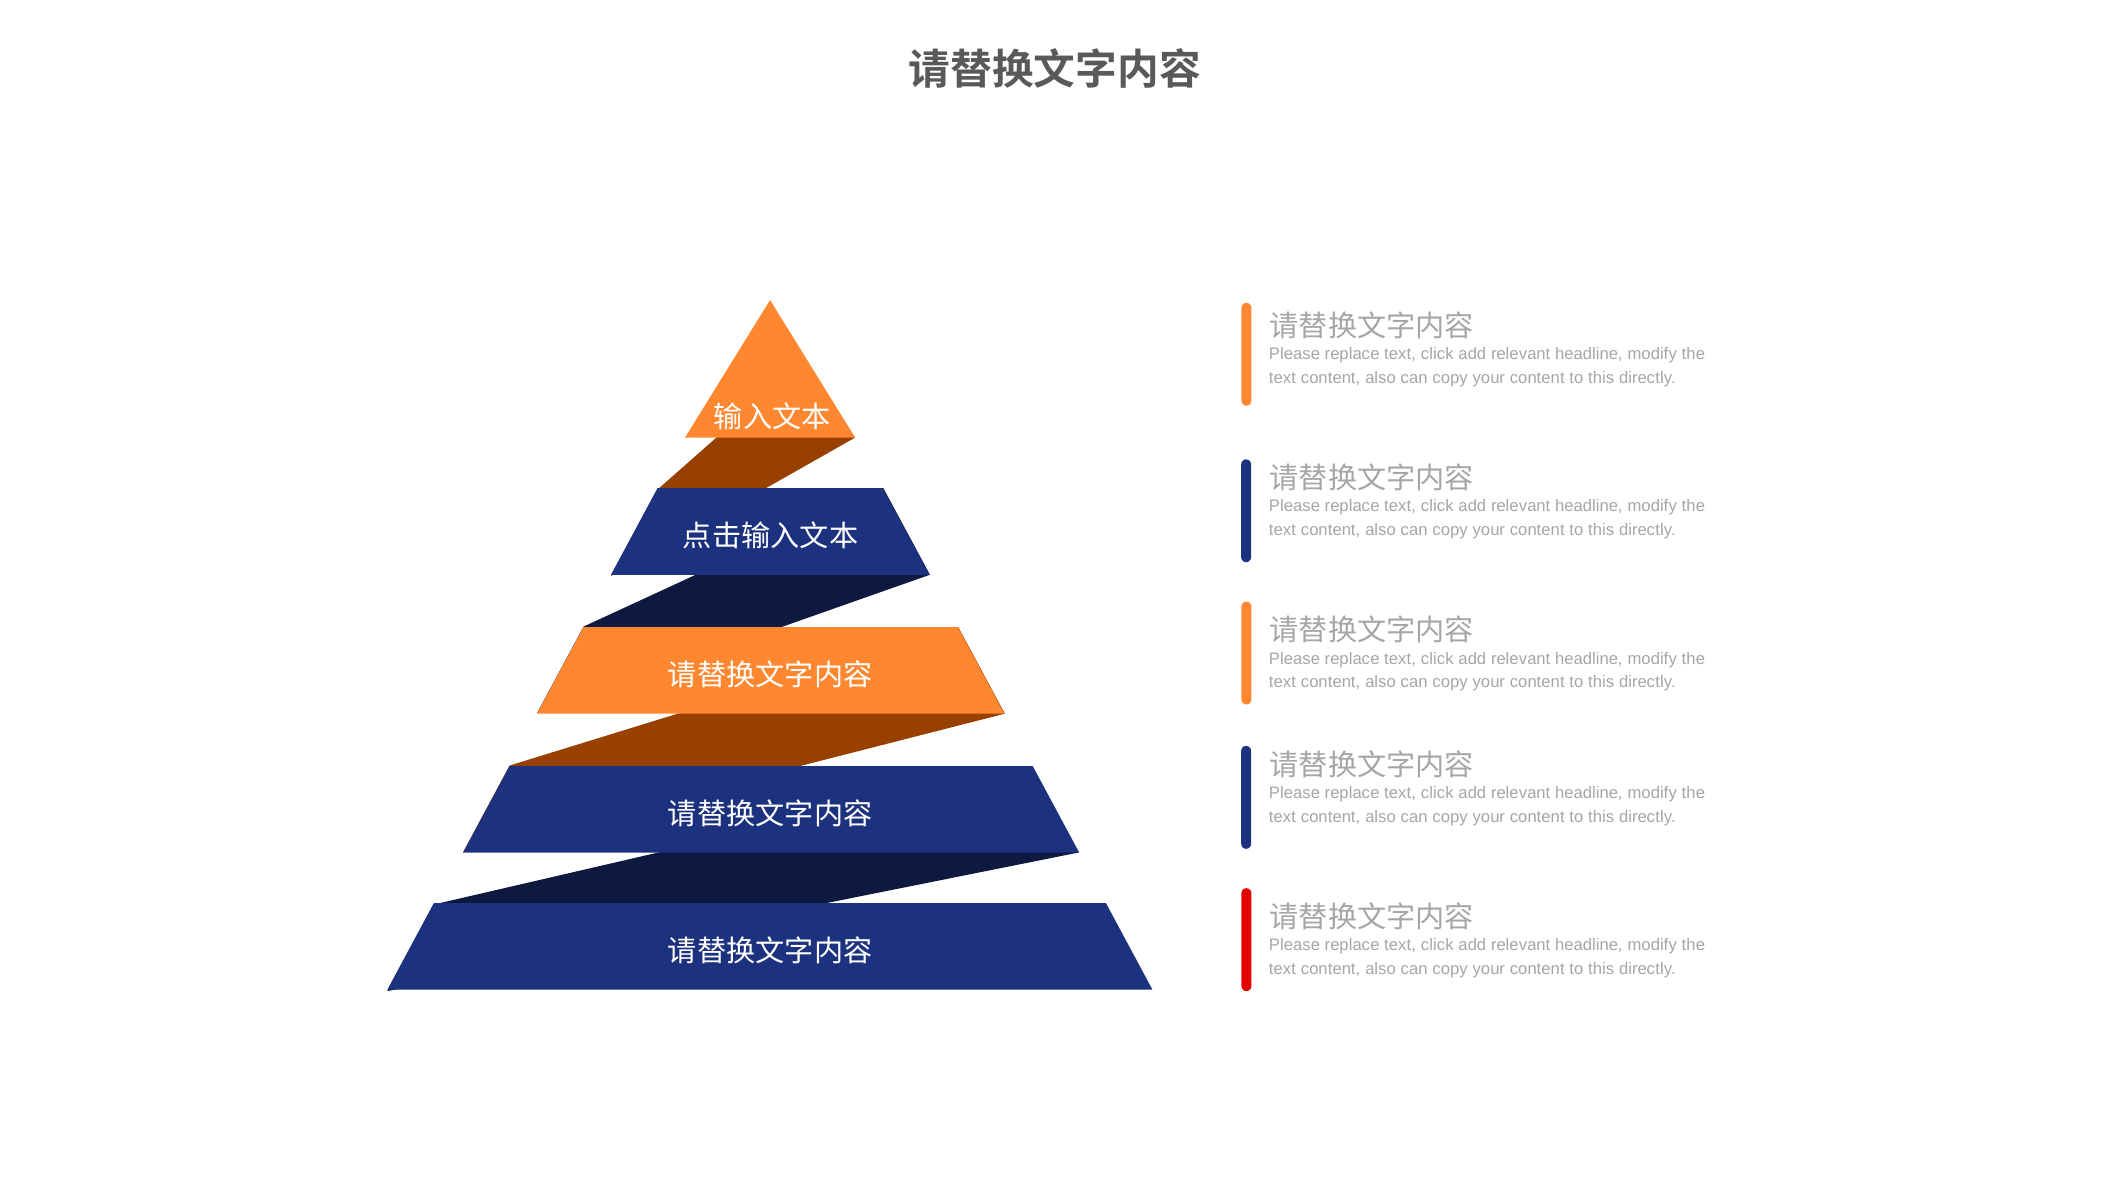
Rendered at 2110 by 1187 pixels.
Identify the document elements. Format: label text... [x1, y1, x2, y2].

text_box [463, 766, 1080, 853]
text_box [1240, 744, 1253, 850]
text_box [509, 714, 1004, 766]
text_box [1268, 452, 1712, 538]
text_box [1268, 300, 1712, 386]
text_box [440, 853, 1077, 903]
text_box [536, 627, 1005, 714]
text_box [583, 575, 930, 627]
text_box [1268, 891, 1712, 977]
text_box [1268, 738, 1712, 825]
text_box [1240, 600, 1253, 706]
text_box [1268, 604, 1712, 690]
text_box [1240, 458, 1253, 564]
text_box [1240, 301, 1253, 407]
text_box [1240, 886, 1253, 993]
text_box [387, 903, 1153, 990]
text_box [684, 300, 857, 448]
text_box [659, 448, 837, 488]
text_box 请替换文字内容 [821, 27, 1289, 99]
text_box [610, 488, 930, 575]
